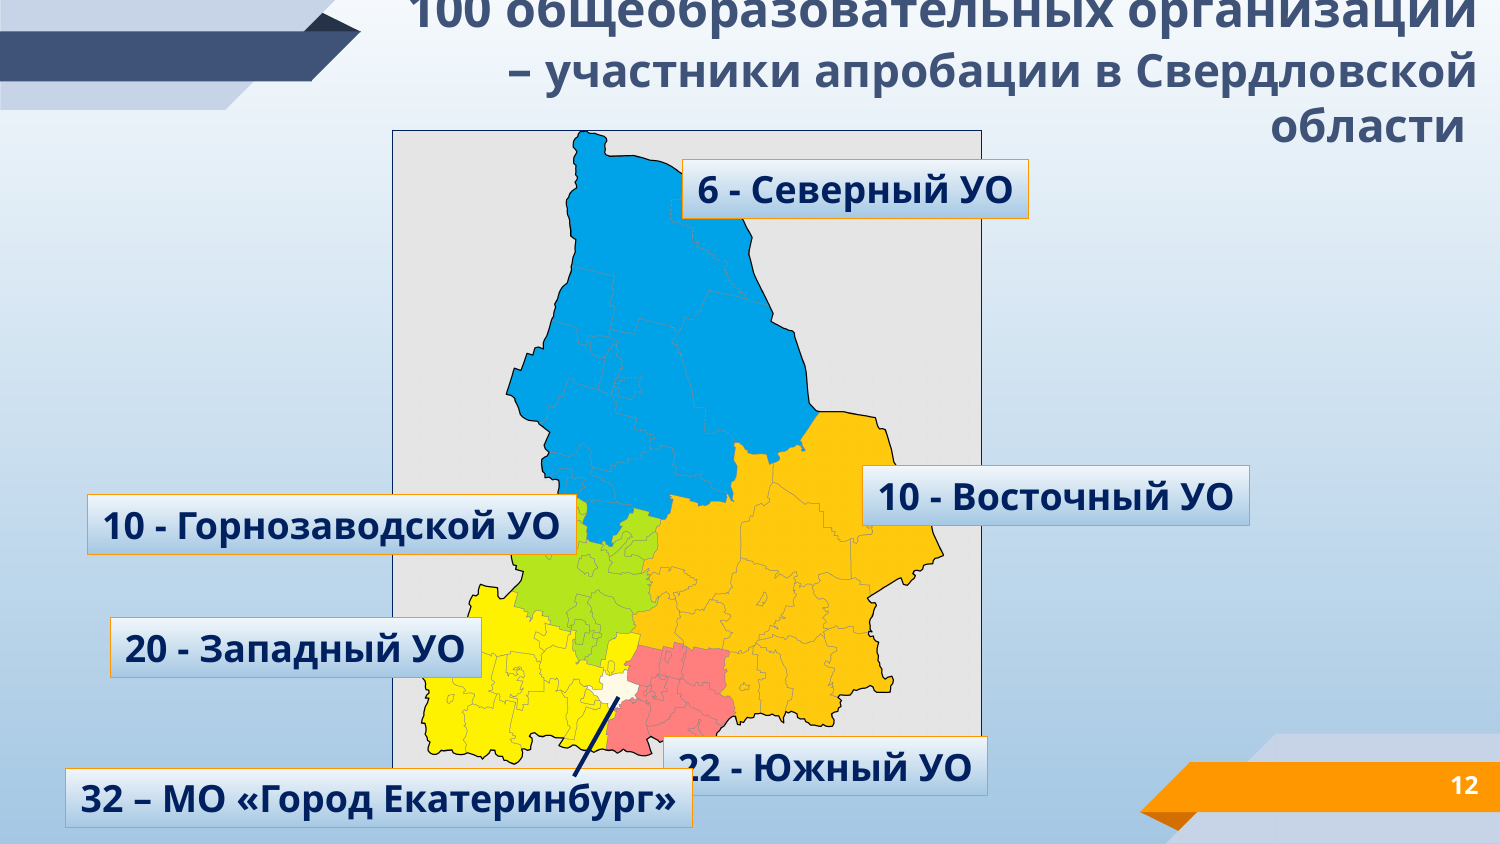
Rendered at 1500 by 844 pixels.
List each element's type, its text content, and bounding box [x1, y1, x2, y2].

picture [391, 129, 982, 777]
text_box 6 - Северный УО [987, 159, 1029, 219]
slide_number 12 [1249, 760, 1494, 813]
text_box 20 - Западный УО [110, 617, 386, 678]
text_box 10 - Восточный УО [987, 465, 1250, 526]
text_box 22 - Южный УО [693, 736, 988, 796]
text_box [573, 696, 619, 777]
title 100 общеобразовательных организаций – участники апробации в Свердловской области [370, 14, 1494, 115]
text_box 32 – МО «Город Екатеринбург» [65, 768, 693, 828]
text_box 10 - Горнозаводской УО [87, 494, 386, 555]
